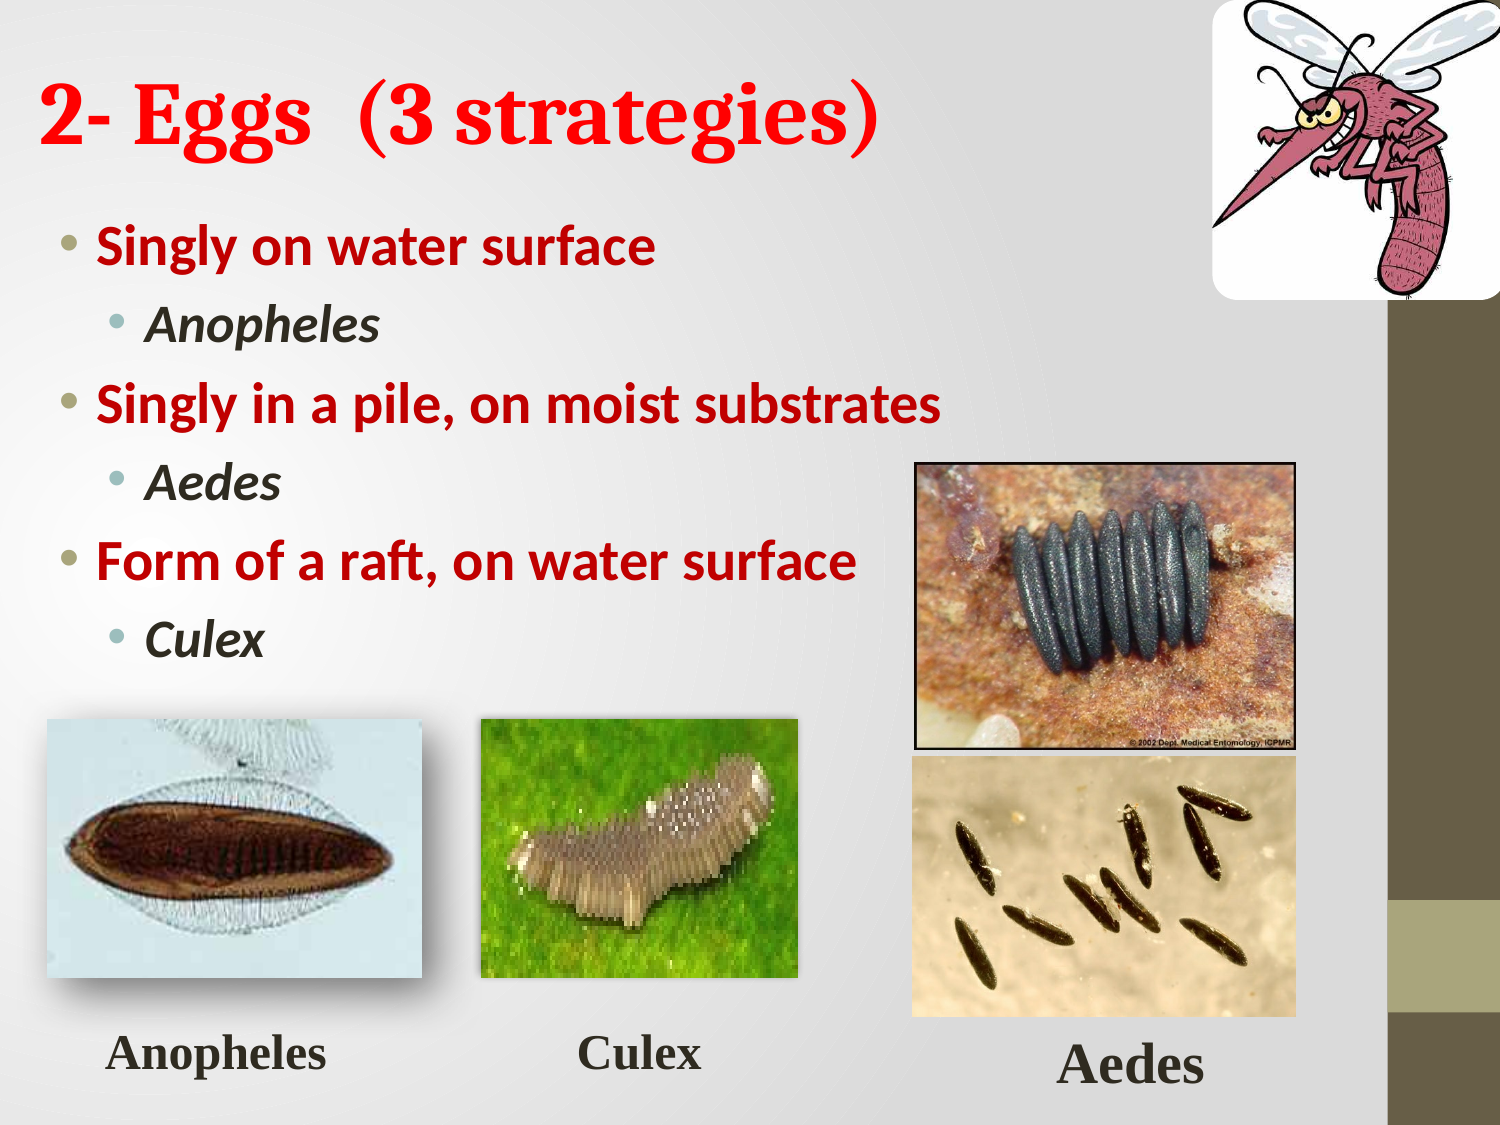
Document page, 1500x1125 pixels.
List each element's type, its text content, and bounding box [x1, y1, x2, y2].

picture [911, 756, 1297, 1017]
text_box Aedes [1037, 1022, 1225, 1103]
text_box Anopheles [90, 1026, 342, 1087]
list Singly on water surface Anopheles Singly in a pile, on moist substrates Aedes Form of a raft, on water surface Culex [24, 200, 963, 715]
picture [47, 718, 422, 978]
title 2- Eggs (3 strategies) [24, 50, 1209, 168]
picture [1211, 0, 1500, 301]
picture [480, 718, 798, 978]
text_box Culex [561, 1011, 717, 1087]
picture [913, 461, 1297, 751]
